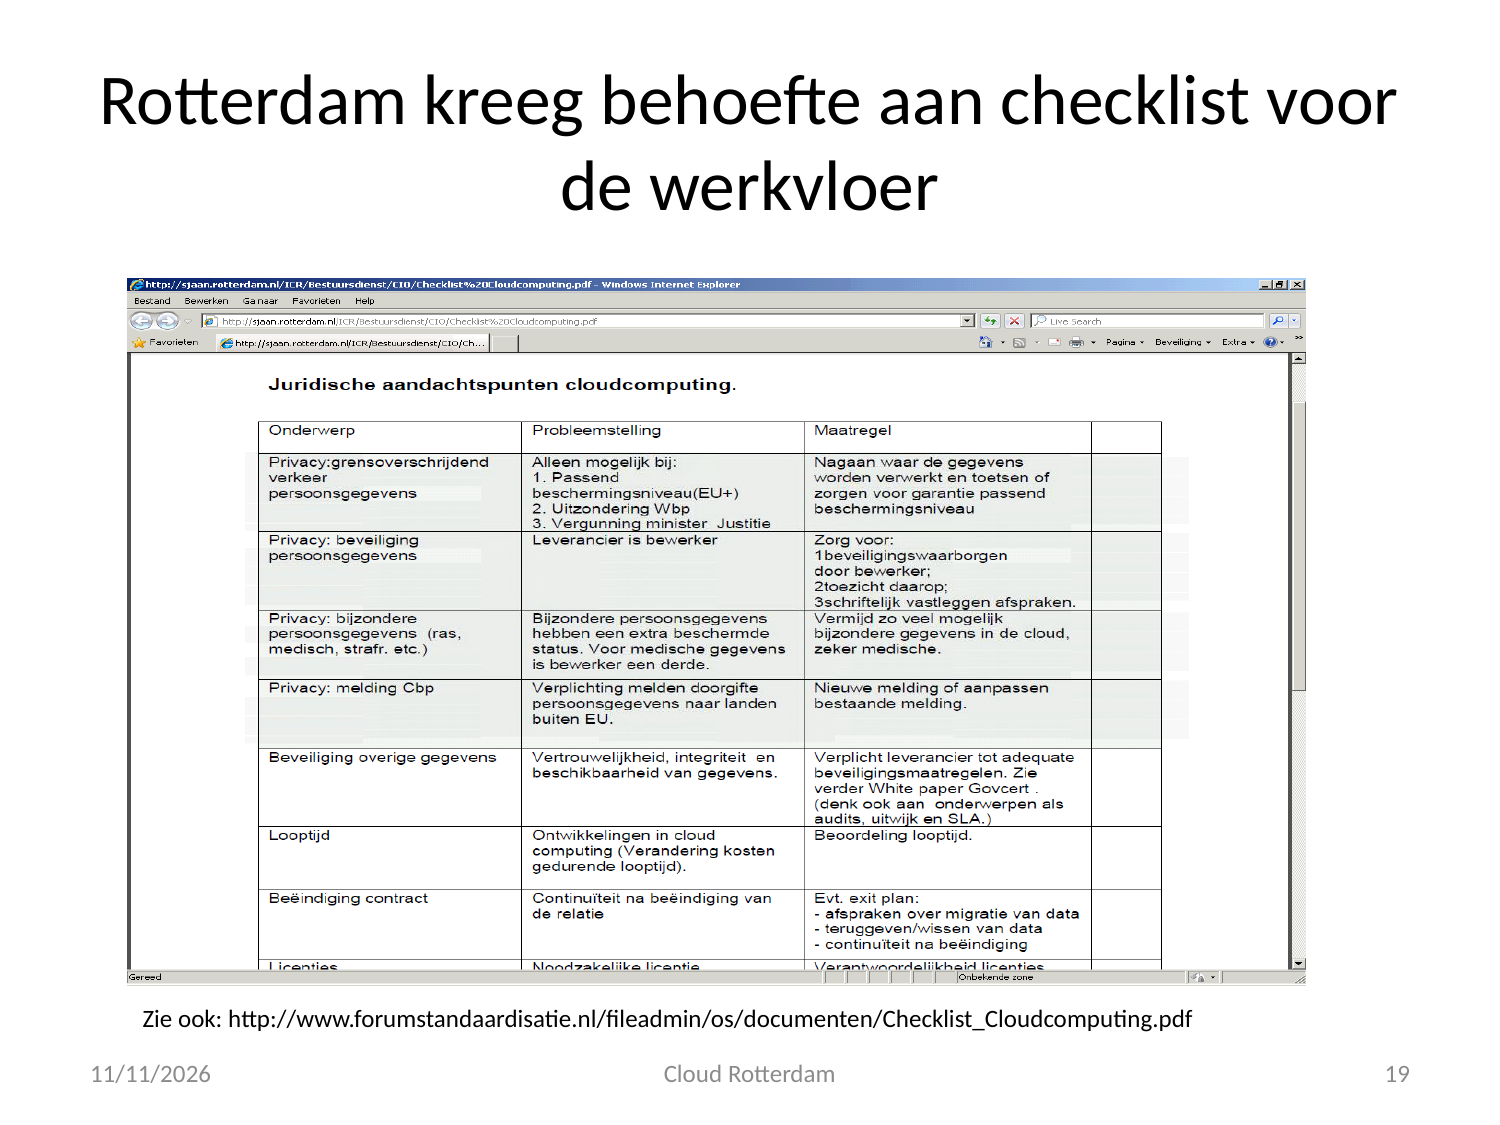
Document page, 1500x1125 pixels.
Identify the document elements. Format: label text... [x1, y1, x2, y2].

slide_number 19 [1074, 1042, 1425, 1103]
picture [127, 278, 1306, 987]
text_box Zie ook: http://www.forumstandaardisatie.nl/fileadmin/os/documenten/Checklist_Cloudcomputing.pdf [127, 994, 1258, 1040]
footer Cloud Rotterdam [512, 1042, 988, 1103]
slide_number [75, 1042, 425, 1103]
title Rotterdam kreeg behoefte aan checklist voor de werkvloer [75, 45, 1425, 233]
